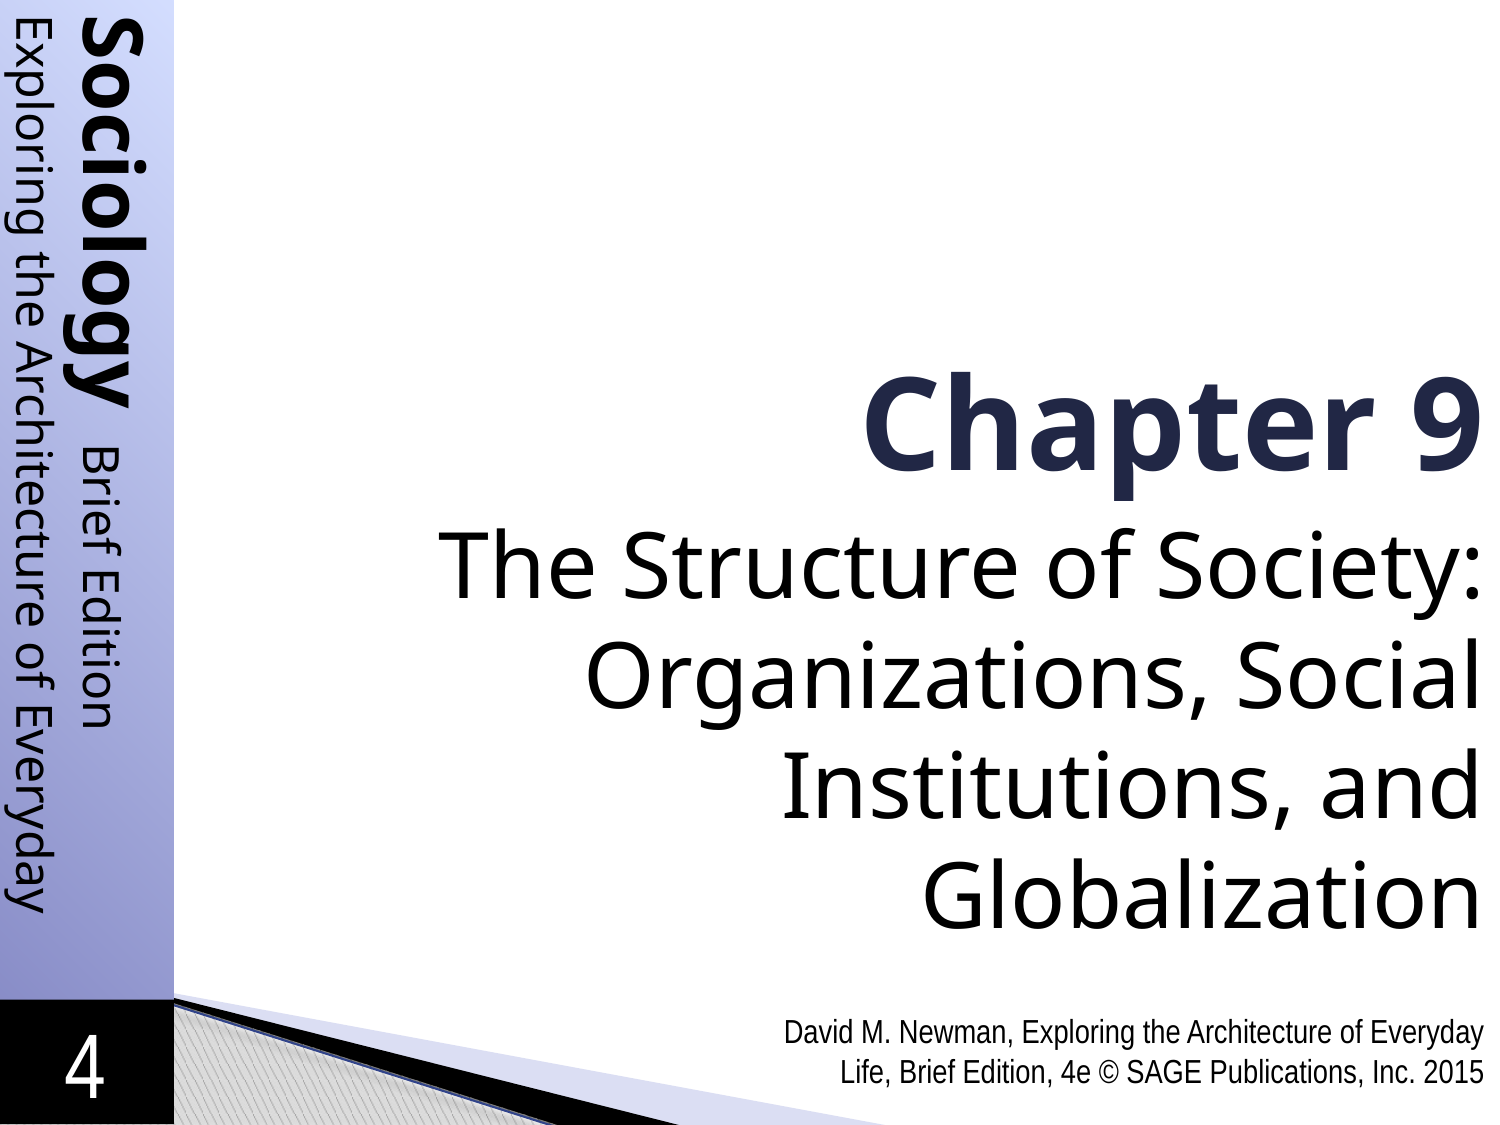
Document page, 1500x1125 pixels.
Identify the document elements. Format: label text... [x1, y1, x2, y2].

title Chapter 9 [225, 262, 1500, 504]
footer David M. Newman, Exploring the Architecture of Everyday Life, Brief Edition, 4e © SAGE Publications, Inc. 2015 [750, 1037, 1500, 1098]
subtitle The Structure of Society: Organizations, Social Institutions, and Globalization [375, 500, 1500, 788]
picture [174, 1003, 558, 1125]
